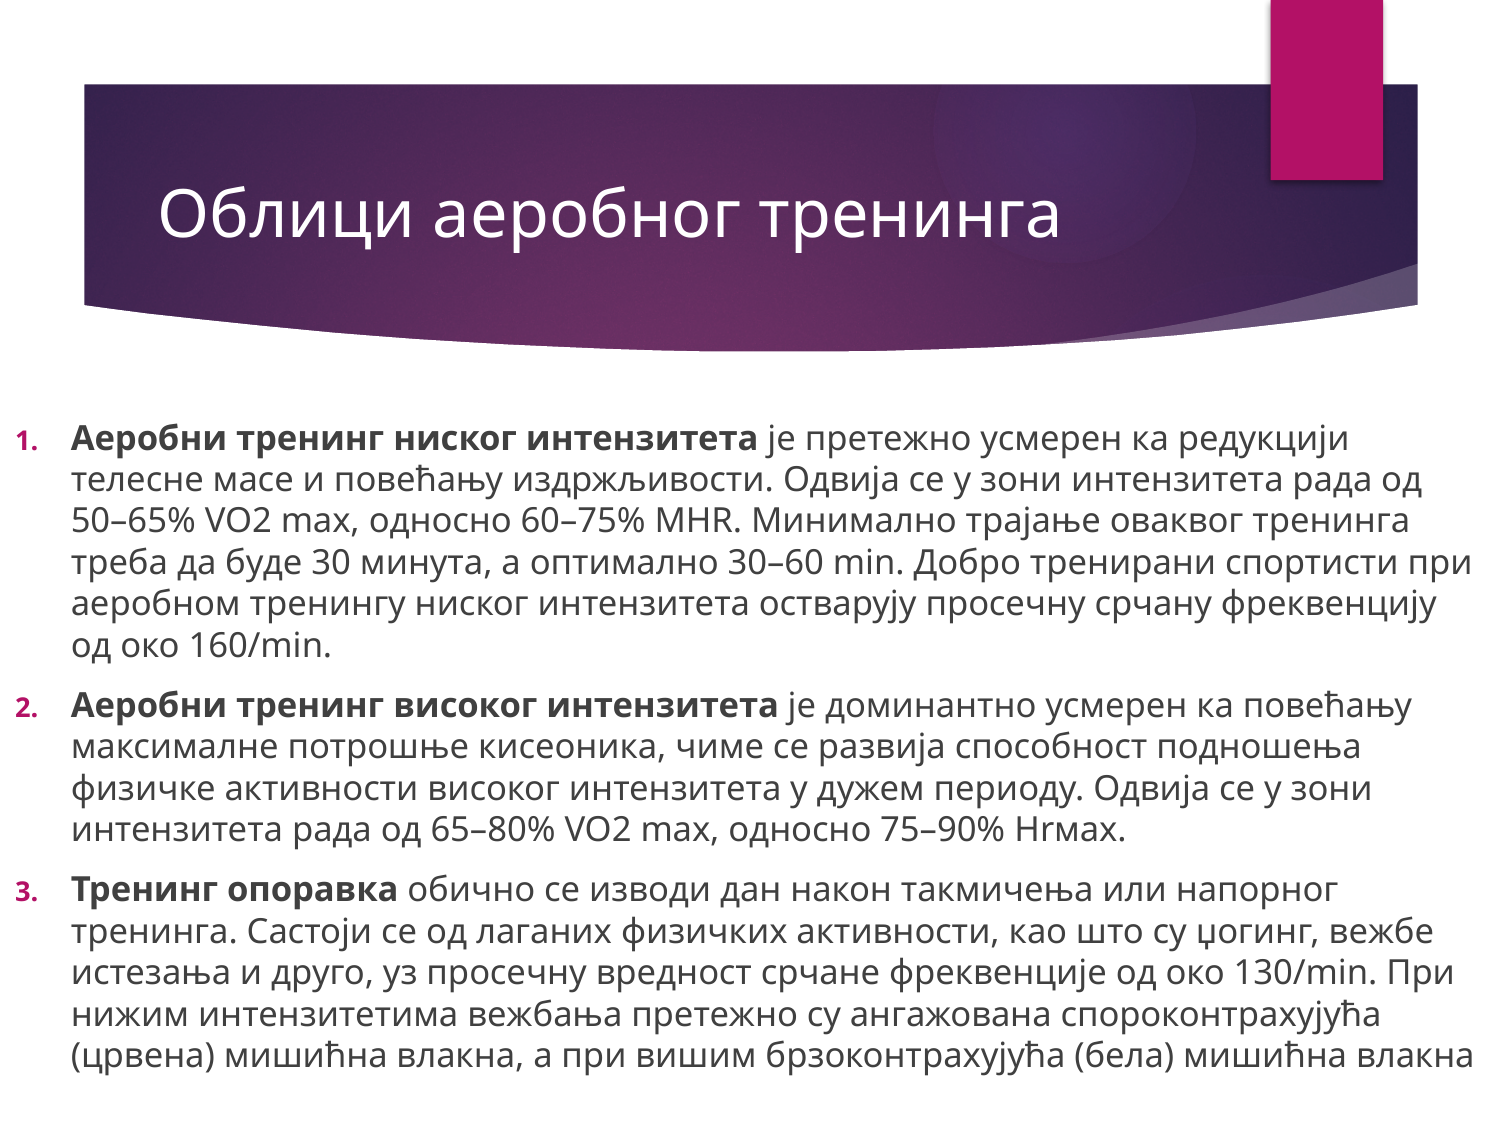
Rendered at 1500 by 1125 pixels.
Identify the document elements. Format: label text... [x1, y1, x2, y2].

title Облици аеробног тренинга [142, 152, 1183, 269]
list Аеробни тренинг ниског интензитета је претежно усмерен ка редукцији телесне масе и повећању издржљивости. Одвија се у зони интензитета рада од 50–65% VO2 max, односно 60–75% МHR. Минимално трајање оваквог тренинга треба да буде 30 минута, а оптимално 30–60 min. Добро тренирани спортисти при аеробном тренингу ниског интензитета остварују просечну срчану фреквенцију од око 160/min. Аеробни тренинг високог интензитета је доминантно усмерен ка повећању максималне потрошње кисеоника, чиме се развија способност подношења физичке активности високог интензитета у дужем периоду. Одвија се у зони интензитета рада од 65–80% VO2 max, односно 75–90% Hrмах. Тренинг опоравка обично се изводи дан након такмичења или напорног тренинга. Састоји се од лаганих физичких активности, као што су џогинг, вежбе истезања и друго, уз просечну вредност срчане фреквенције од око 130/min. При нижим интензитетима вежбања претежно су ангажована спороконтрахујућа (црвена) мишићна влакна, а при вишим брзоконтрахујућа (бела) мишићна влакна [0, 408, 1500, 1125]
